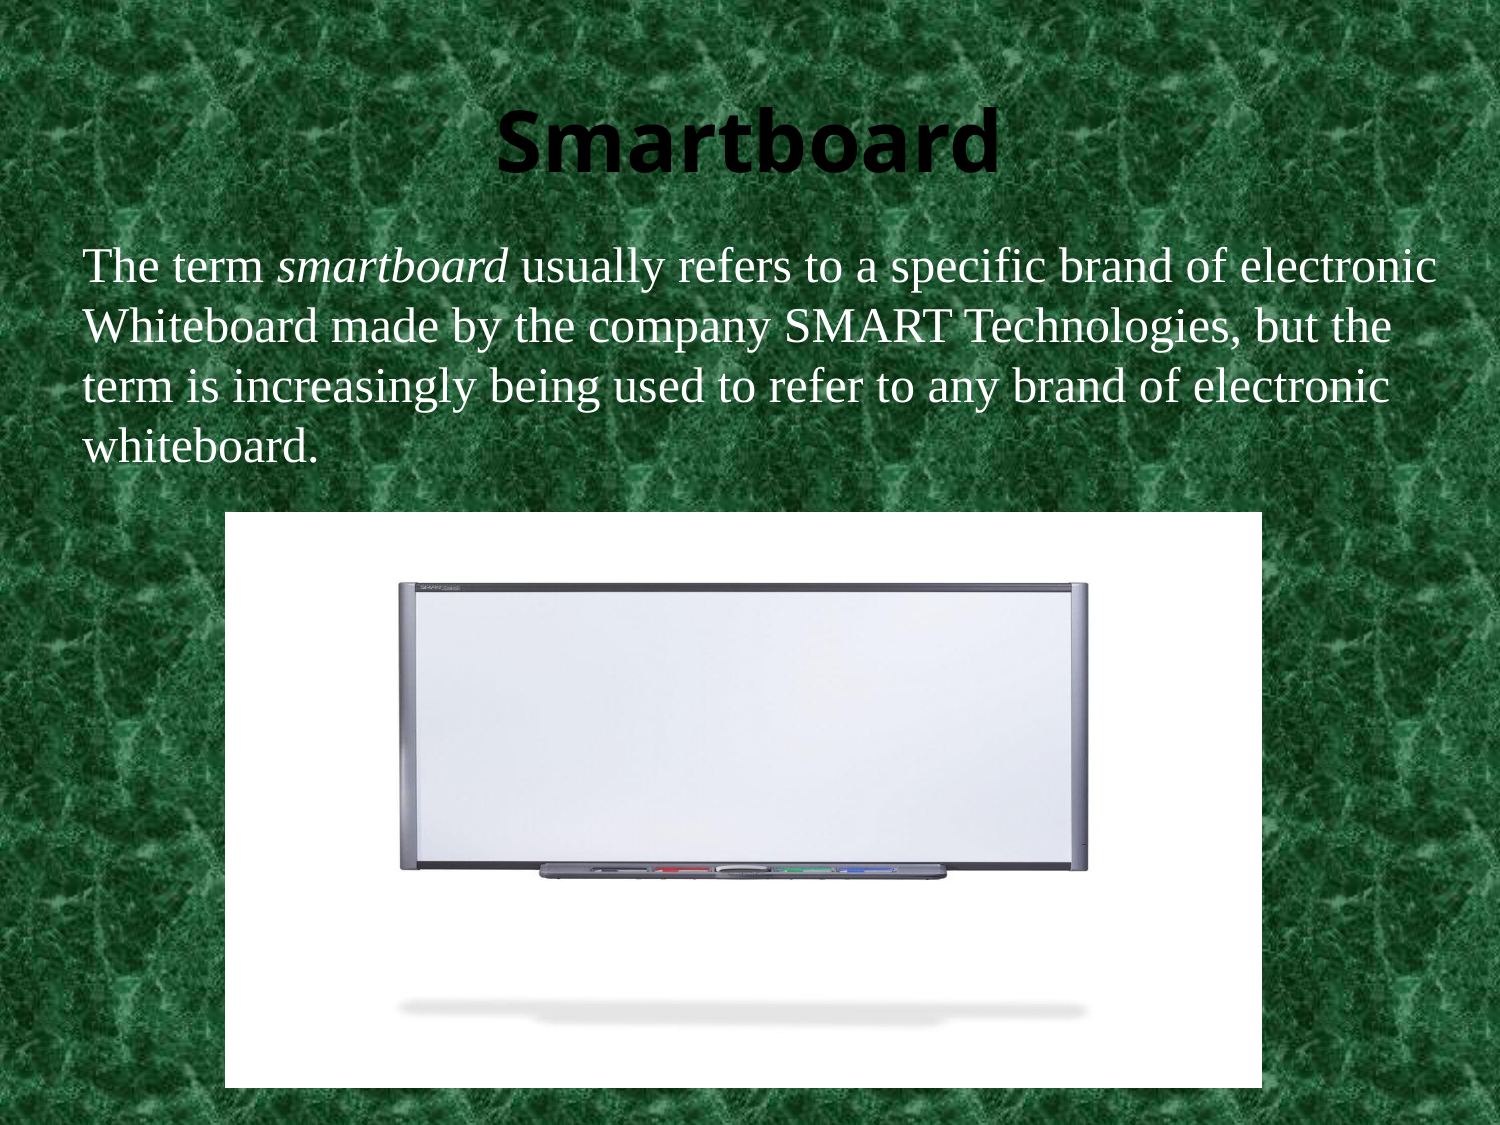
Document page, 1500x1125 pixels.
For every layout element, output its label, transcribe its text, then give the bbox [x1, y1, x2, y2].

title Smartboard [75, 45, 1425, 224]
picture [0, 0, 1500, 1125]
text_box The term smartboard usually refers to a specific brand of electronic Whiteboard made by the company SMART Technologies, but the term is increasingly being used to refer to any brand of electronic whiteboard. [67, 224, 1466, 480]
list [224, 512, 1262, 1088]
